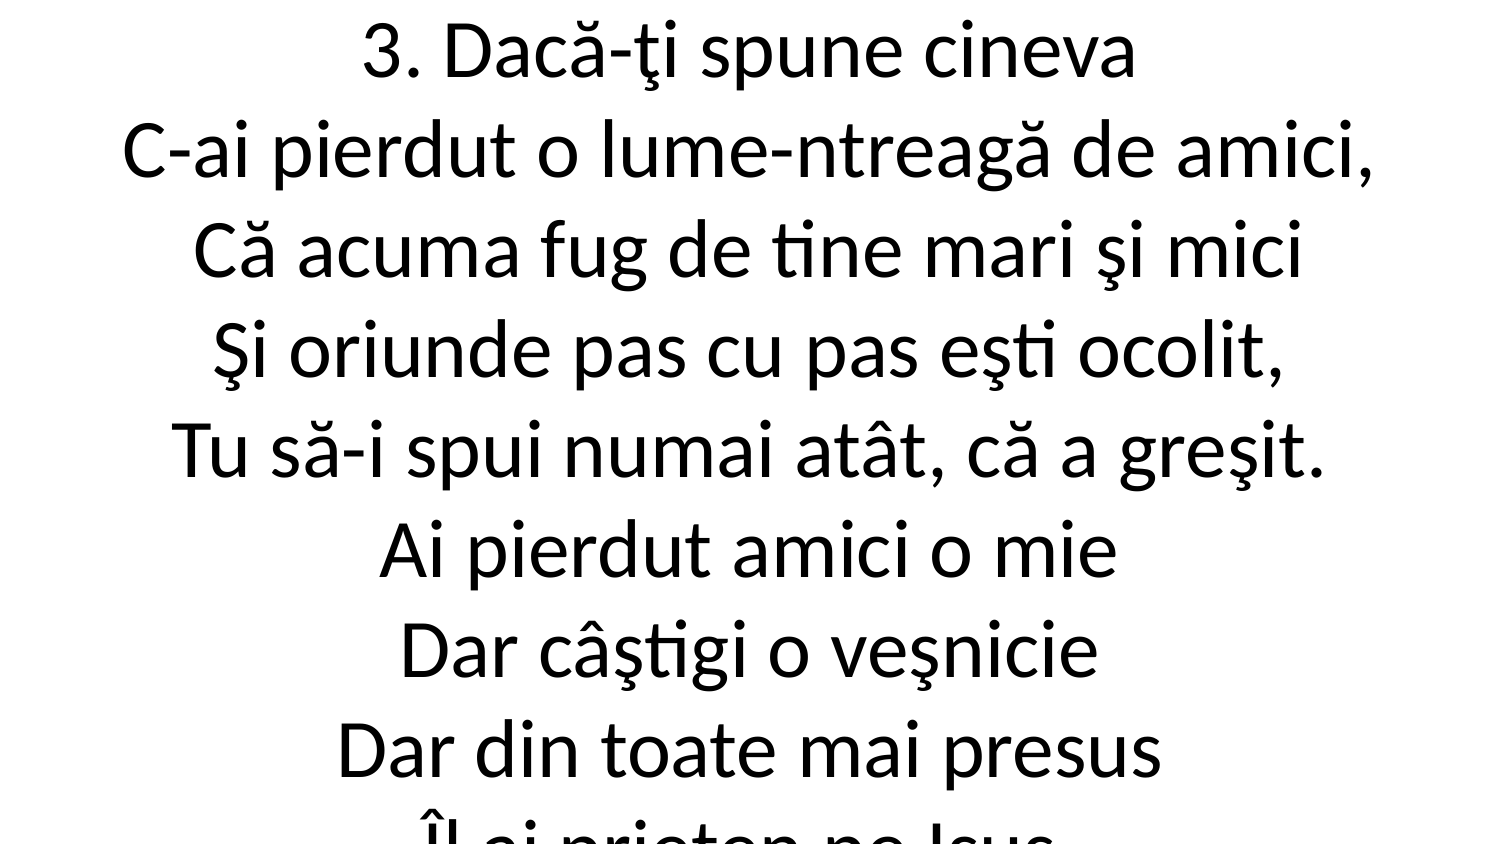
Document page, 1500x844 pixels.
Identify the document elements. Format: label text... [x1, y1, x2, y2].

text_box 3. Dacă-ţi spune cineva C-ai pierdut o lume-ntreagă de amici, Că acuma fug de tine mari şi mici Şi oriunde pas cu pas eşti ocolit, Tu să-i spui numai atât, că a greşit. Ai pierdut amici o mie Dar câştigi o veşnicie Dar din toate mai presus Îl ai prieten pe Isus. [107, 0, 1393, 844]
